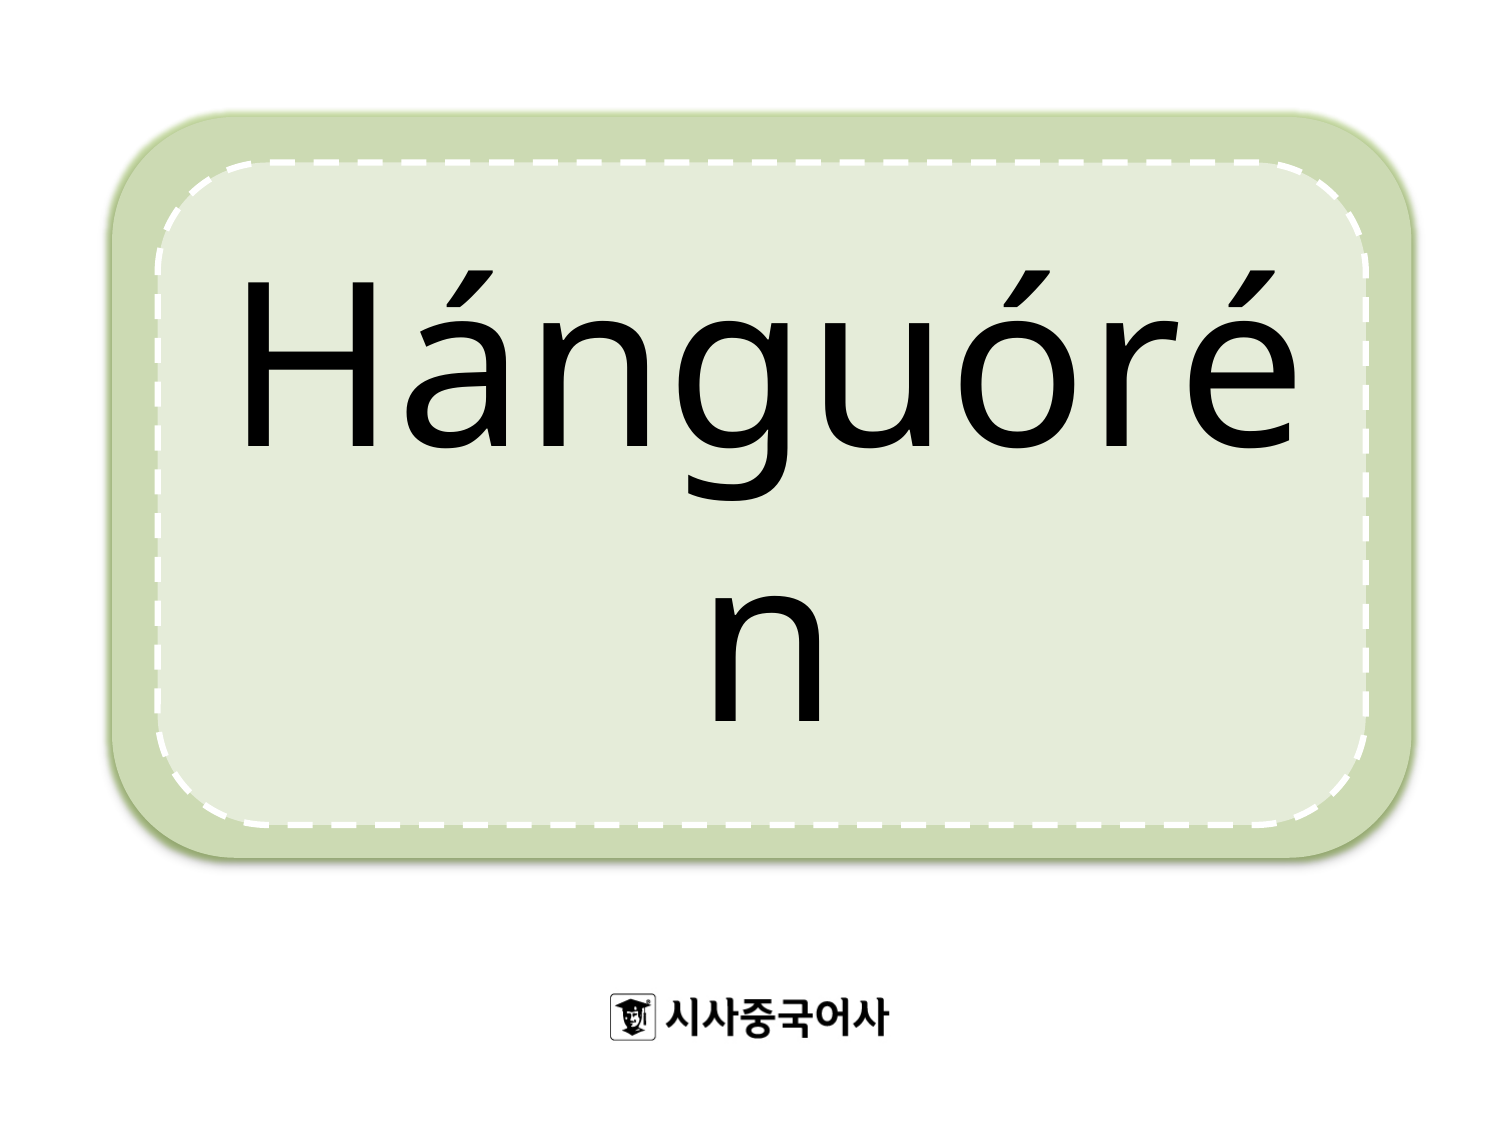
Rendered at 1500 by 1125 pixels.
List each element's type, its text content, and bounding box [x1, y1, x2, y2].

picture [602, 987, 898, 1047]
text_box Hánguórén [162, 160, 1371, 824]
